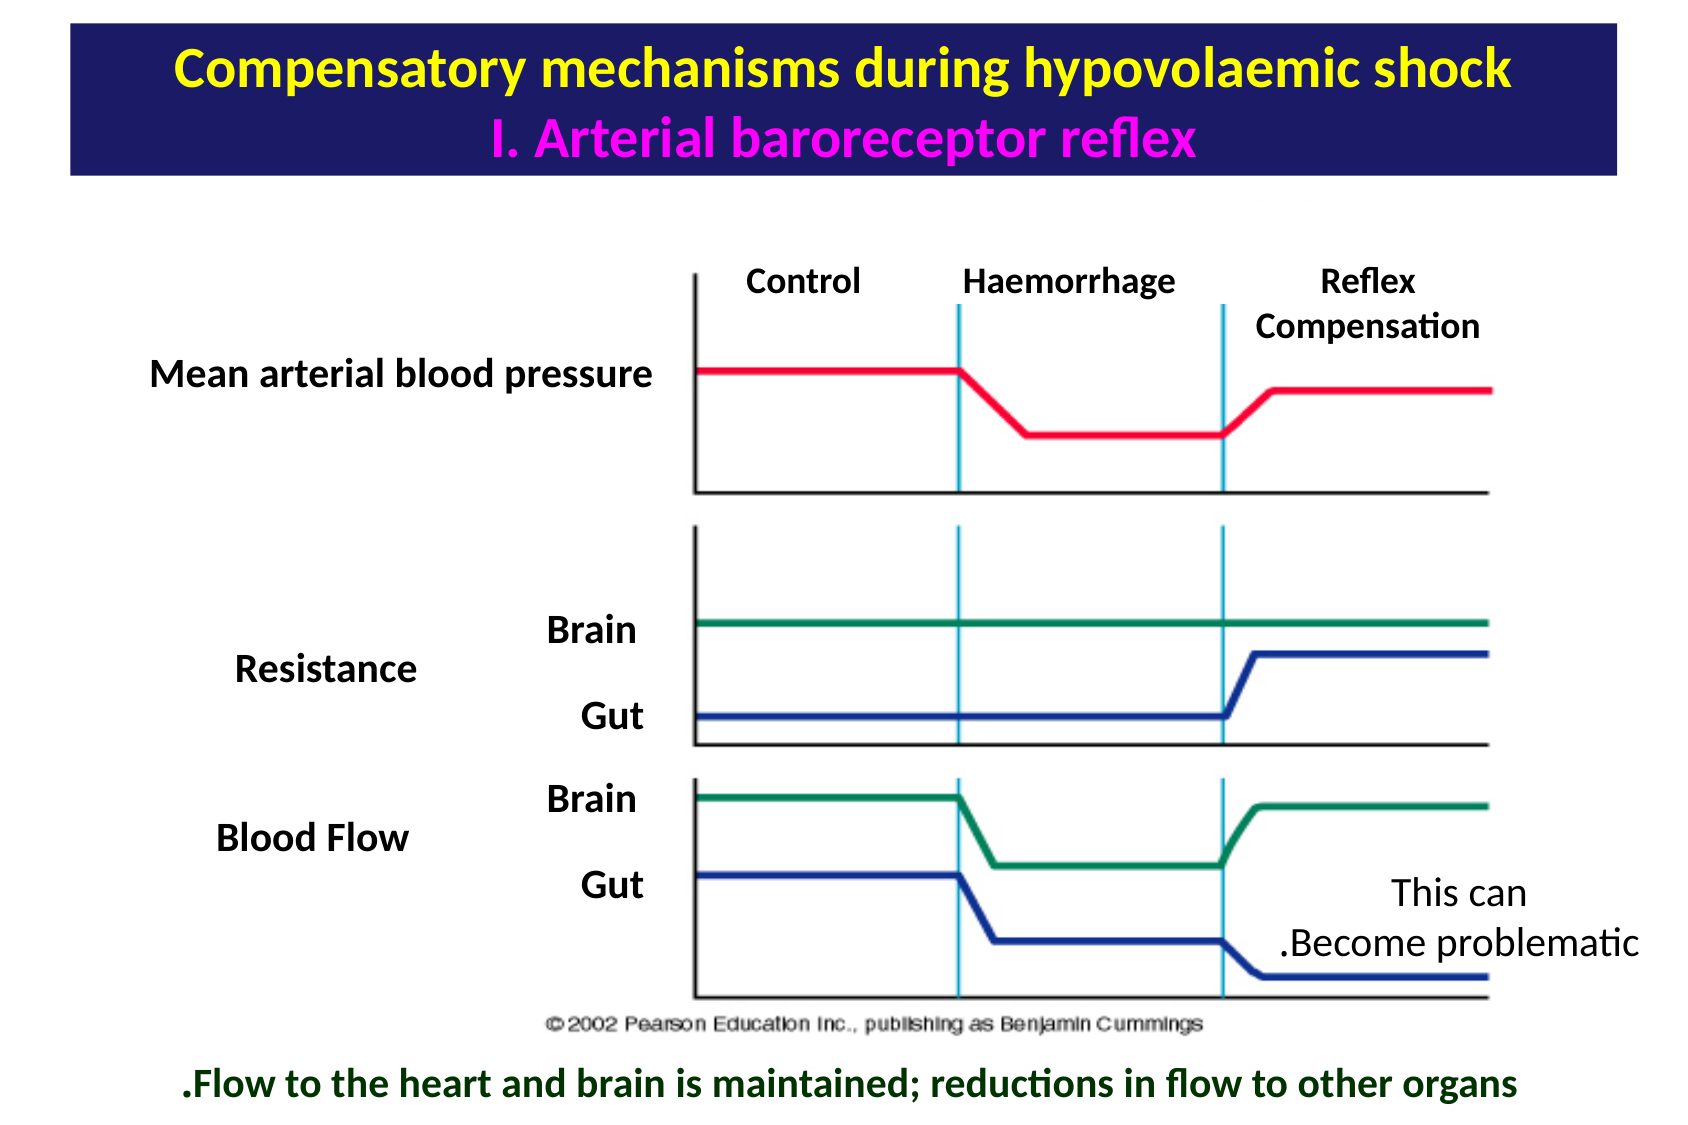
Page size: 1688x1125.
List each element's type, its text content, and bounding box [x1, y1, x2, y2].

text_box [131, 185, 1517, 1048]
text_box This can Become problematic. [1521, 856, 1688, 972]
text_box Flow to the heart and brain is maintained; reductions in flow to other organs. [72, 1048, 1628, 1113]
text_box Compensatory mechanisms during hypovolaemic shock I. Arterial baroreceptor reflex [70, 23, 1618, 176]
